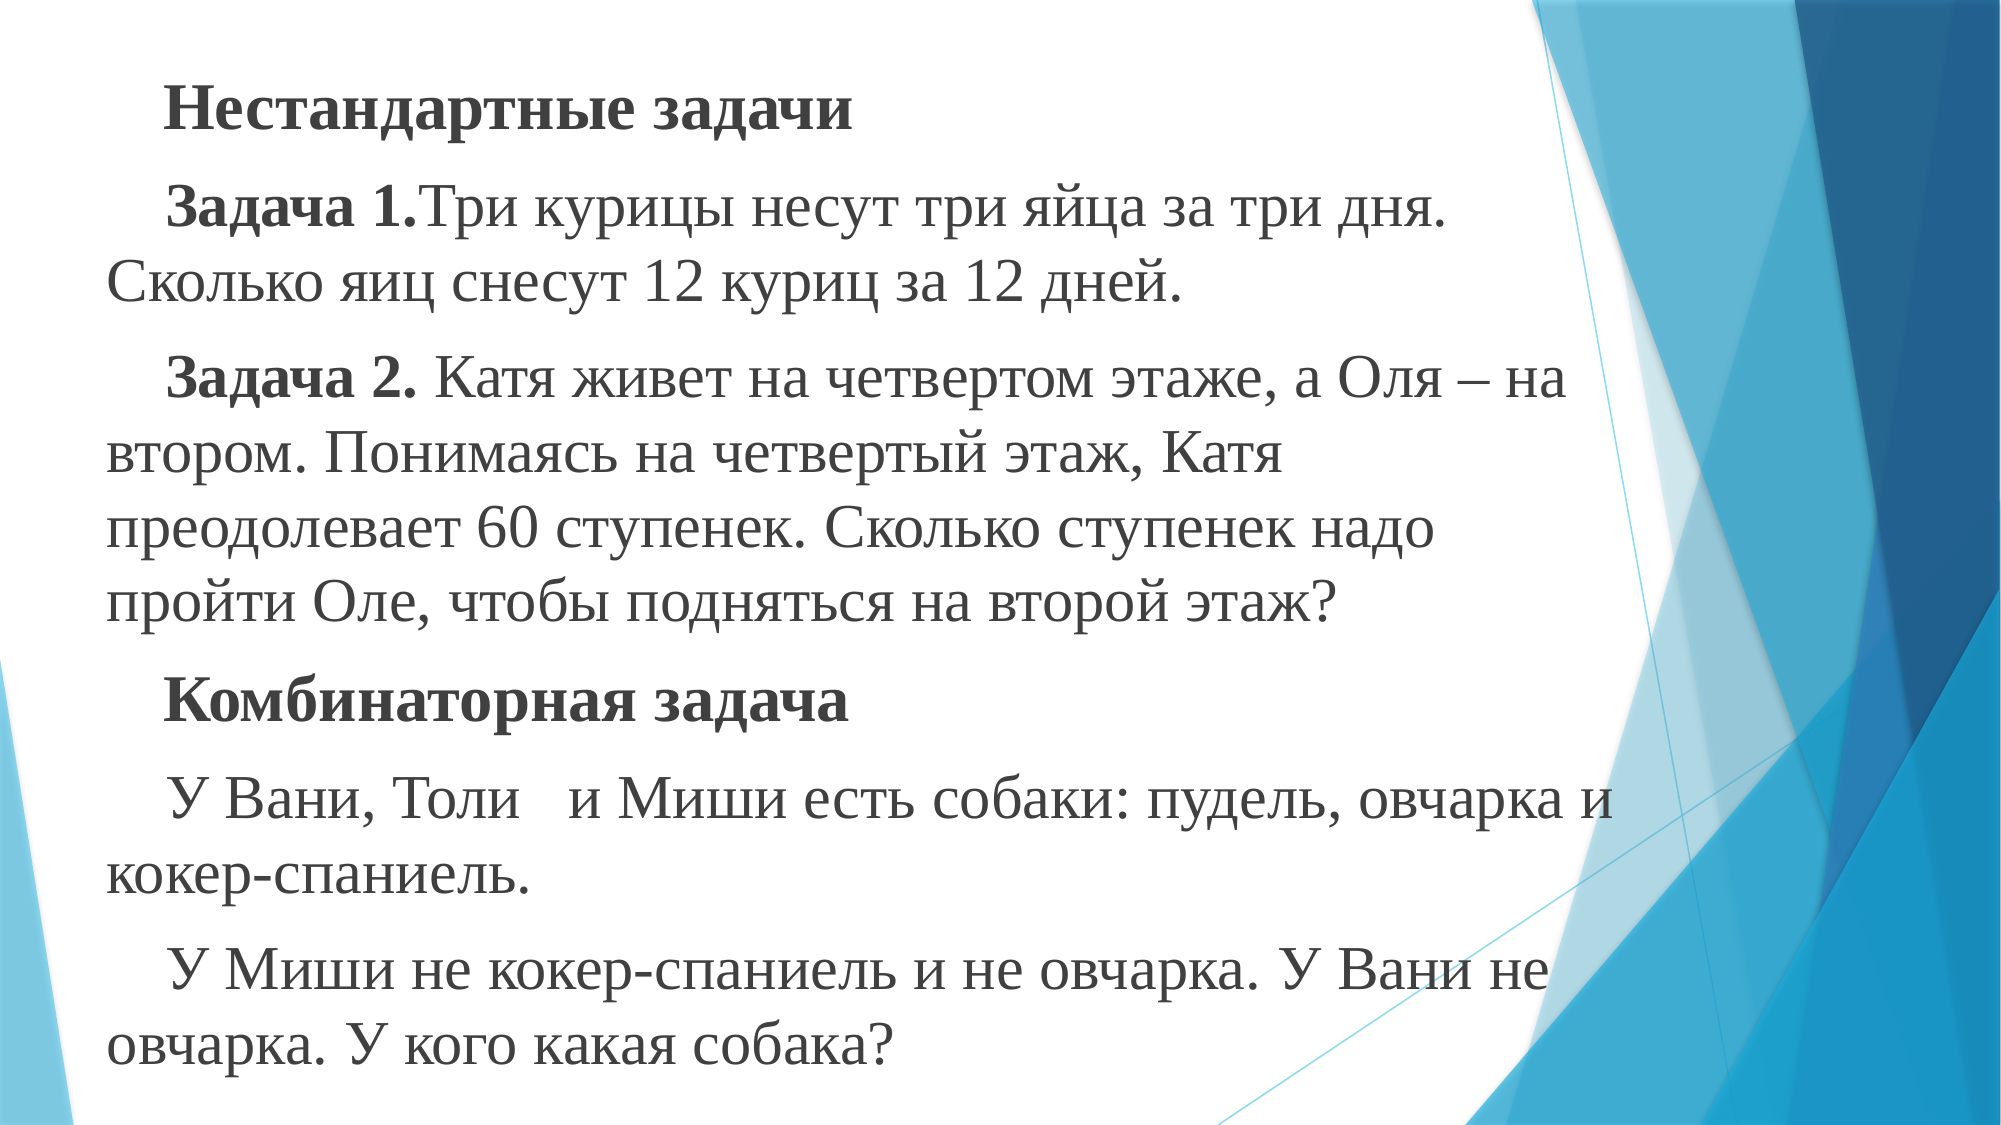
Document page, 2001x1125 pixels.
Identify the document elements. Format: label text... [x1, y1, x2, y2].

list Нестандартные задачи Задача 1.Три курицы несут три яйца за три дня. Сколько яиц снесут 12 куриц за 12 дней. Задача 2. Катя живет на четвертом этаже, а Оля – на втором. Понимаясь на четвертый этаж, Катя преодолевает 60 ступенек. Сколько ступенек надо пройти Оле, чтобы подняться на второй этаж? Комбинаторная задача У Вани, Толи и Миши есть собаки: пудель, овчарка и кокер-спаниель. У Миши не кокер-спаниель и не овчарка. У Вани не овчарка. У кого какая собака? [91, 55, 1648, 975]
